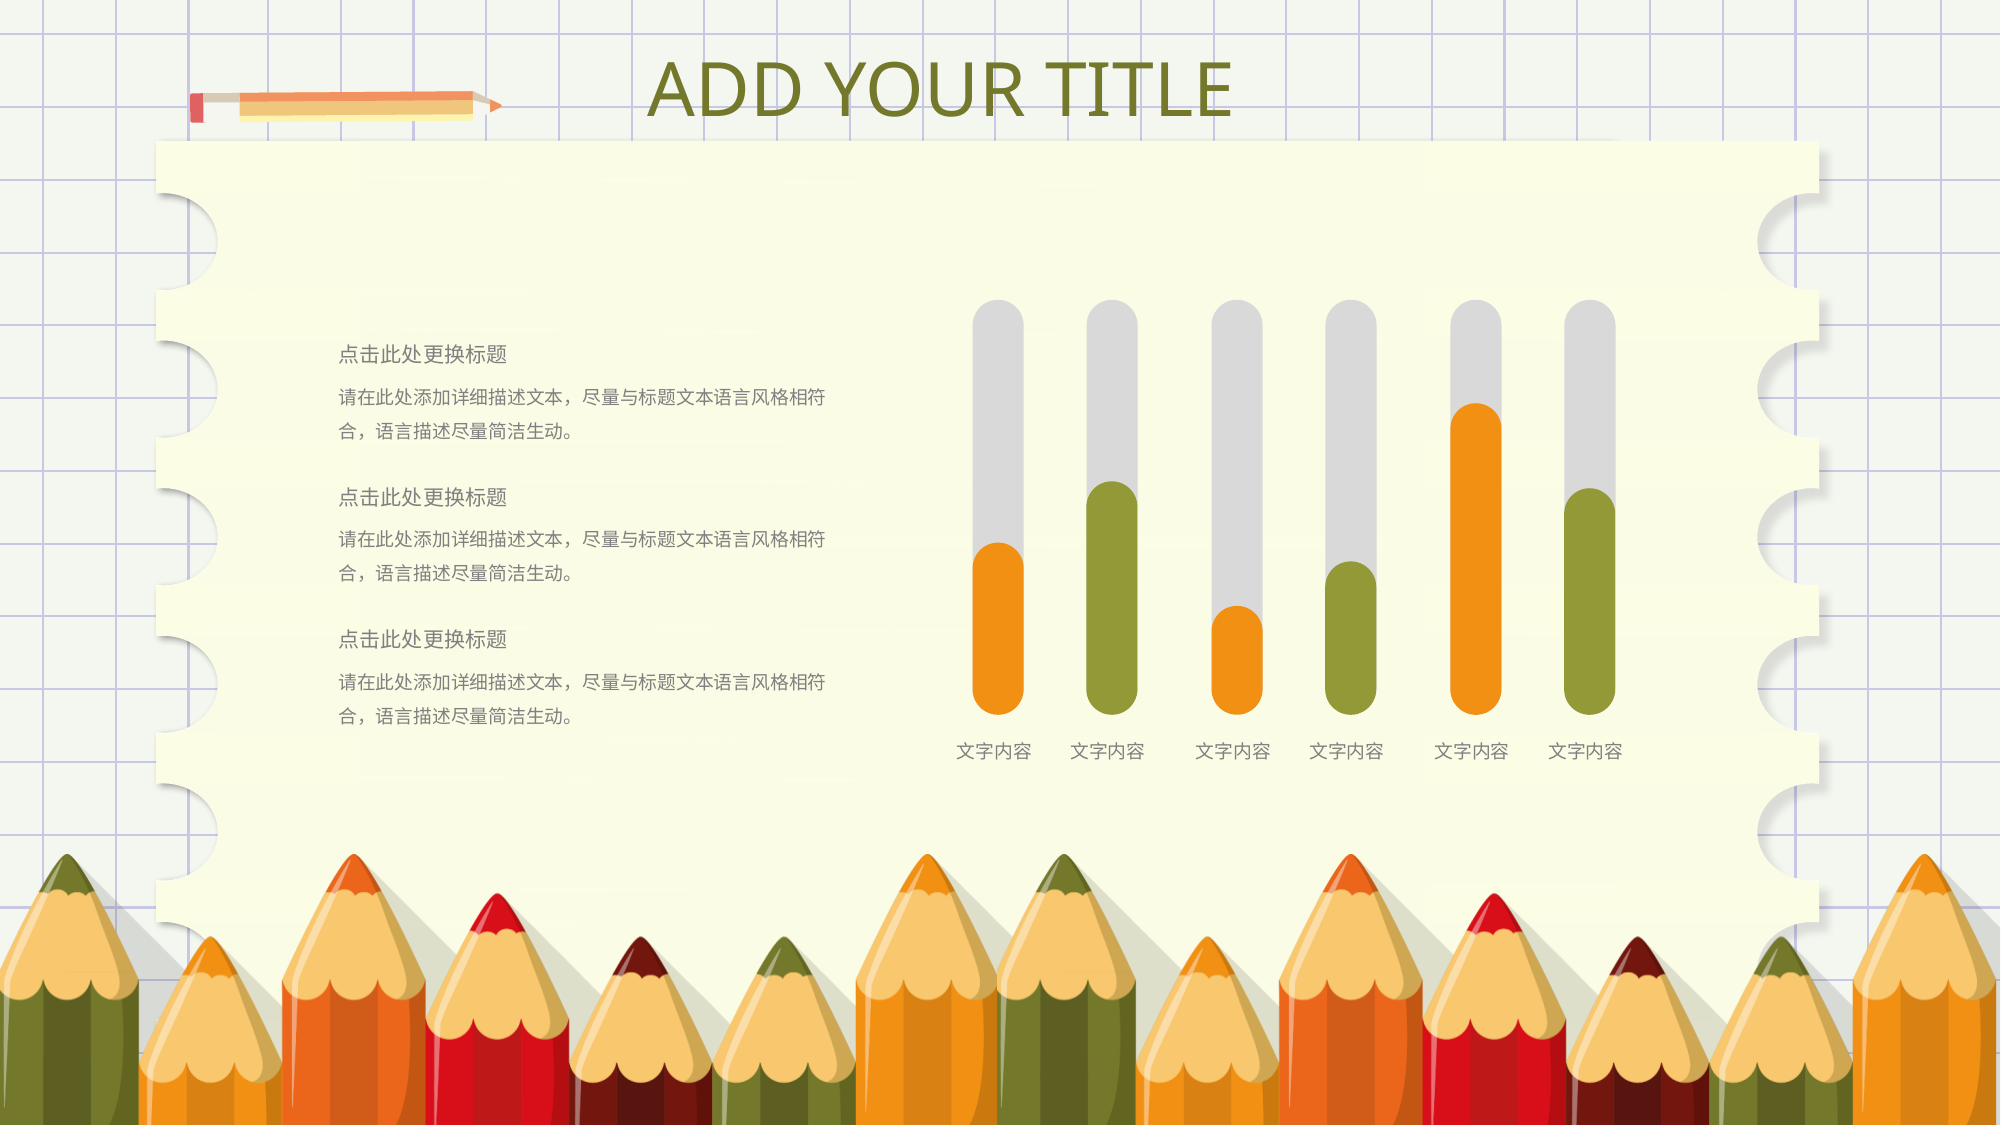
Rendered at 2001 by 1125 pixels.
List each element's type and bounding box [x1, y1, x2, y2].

text_box [931, 299, 1649, 769]
text_box [323, 319, 858, 732]
picture [0, 854, 2001, 1125]
